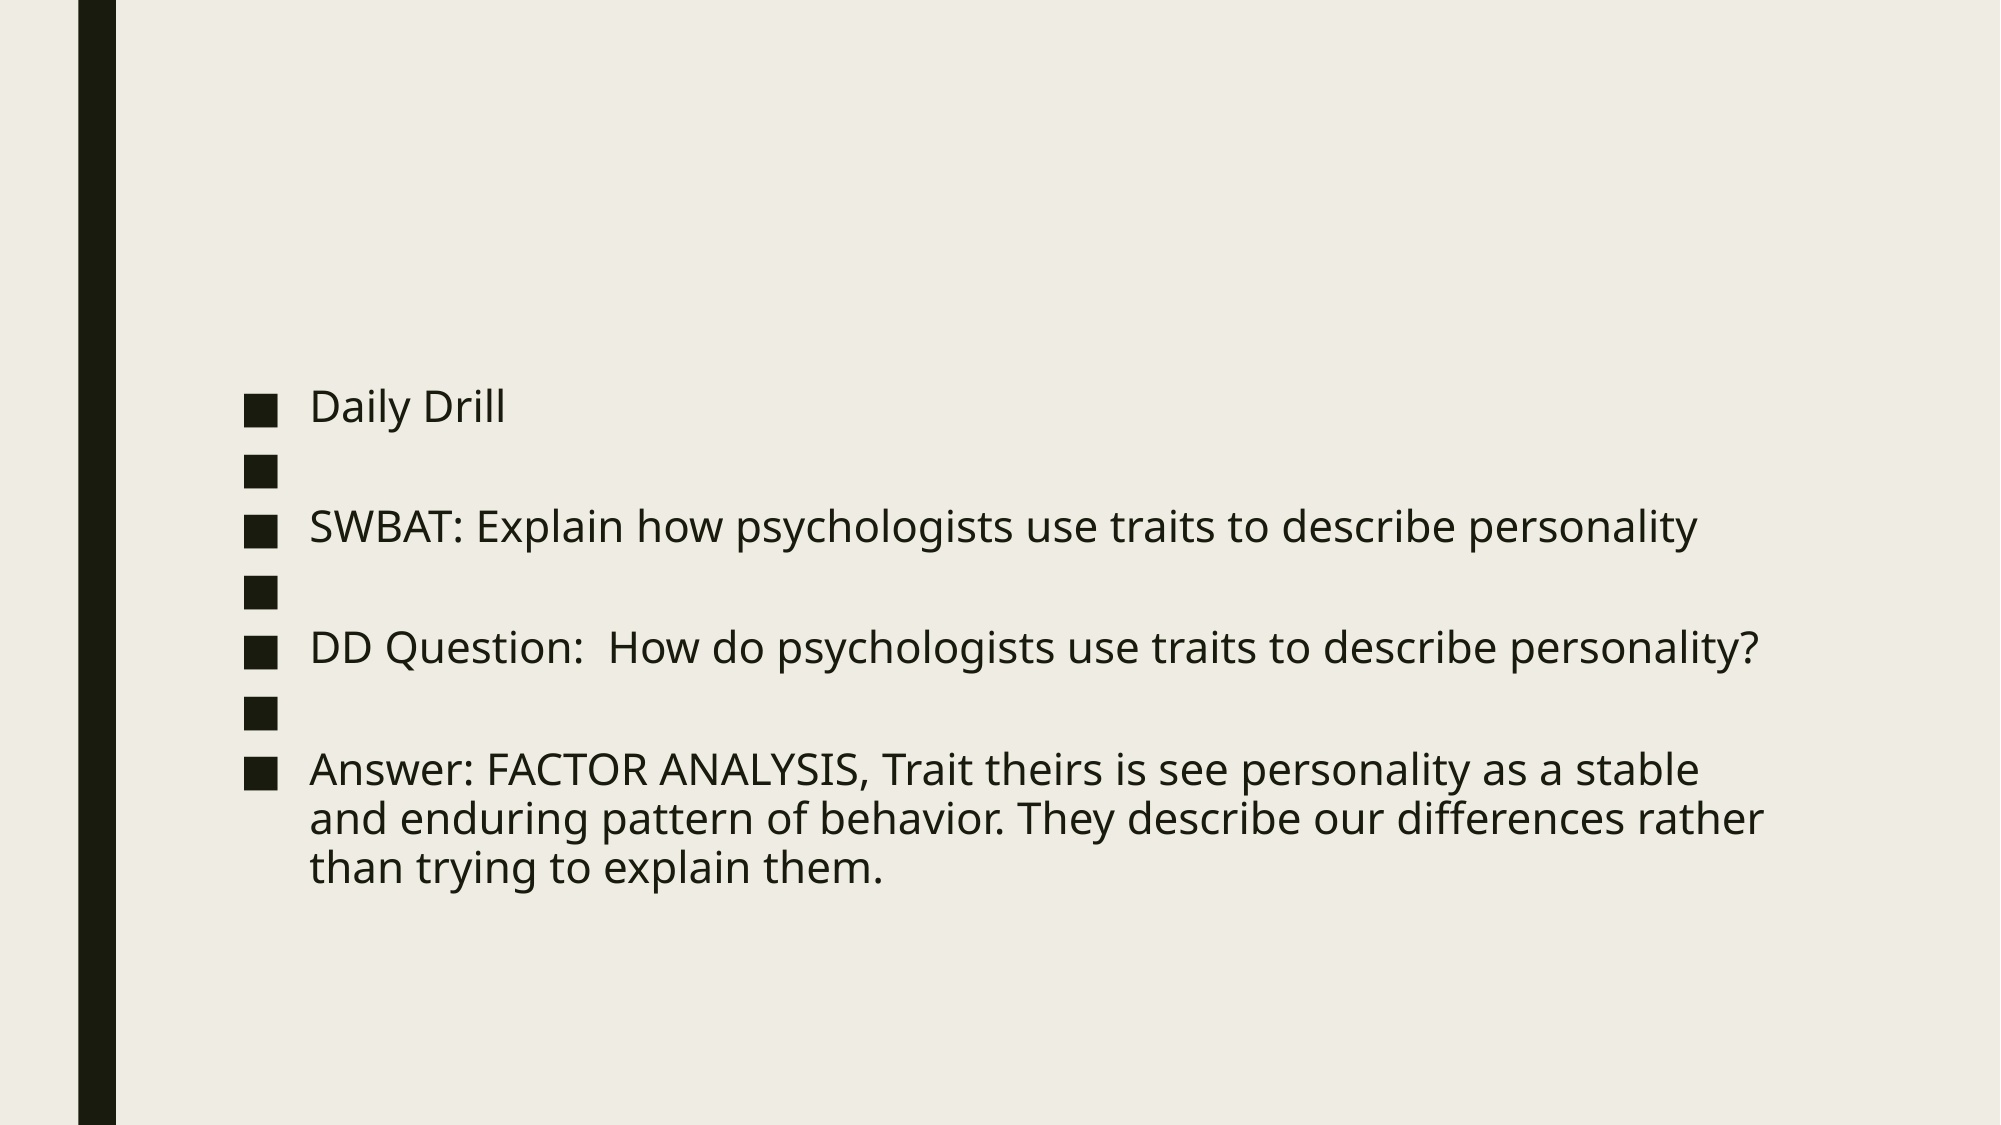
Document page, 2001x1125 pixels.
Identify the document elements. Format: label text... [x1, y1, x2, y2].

list Daily Drill SWBAT: Explain how psychologists use traits to describe personality DD Question: How do psychologists use traits to describe personality? Answer: FACTOR ANALYSIS, Trait theirs is see personality as a stable and enduring pattern of behavior. They describe our differences rather than trying to explain them. [225, 375, 1800, 963]
